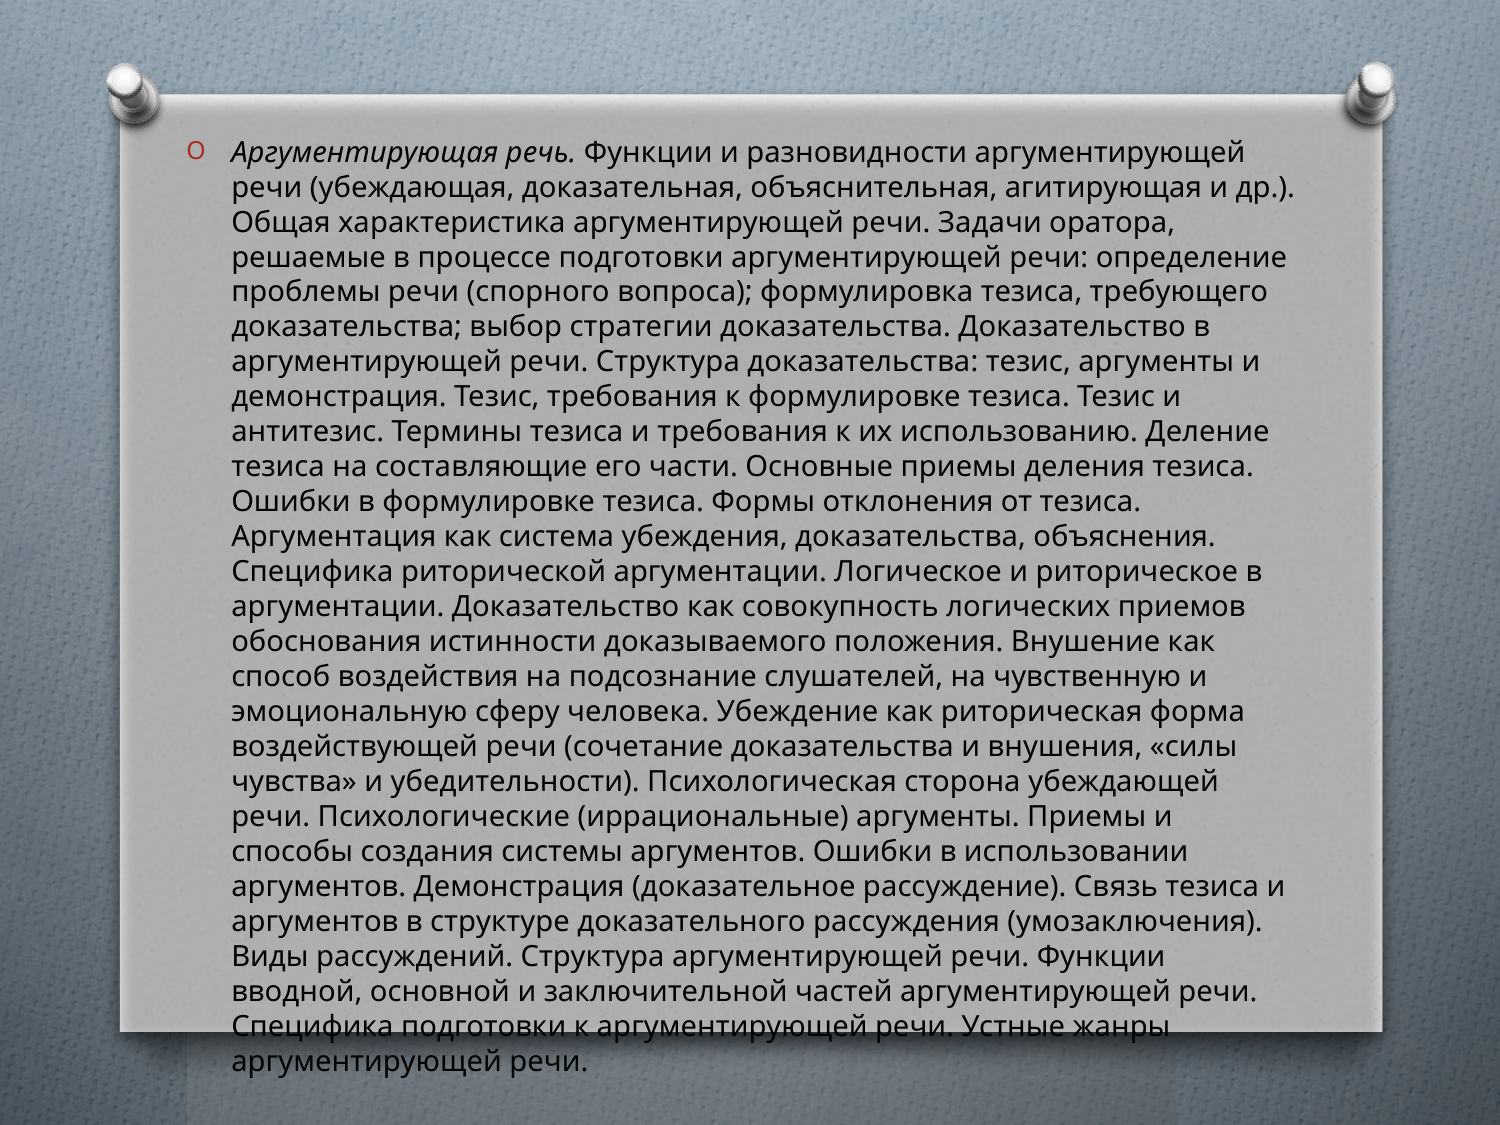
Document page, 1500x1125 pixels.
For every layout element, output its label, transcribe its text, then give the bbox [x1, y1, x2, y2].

picture [75, 29, 198, 153]
picture [1317, 35, 1439, 156]
list Аргументирующая речь. Функции и разновидности аргументирующей речи (убеждающая, доказательная, объяснительная, агитирующая и др.). Общая характеристика аргументирующей речи. Задачи оратора, решаемые в процессе подготовки аргументирующей речи: определение проблемы речи (спорного вопроса); формулировка тезиса, требующего доказательства; выбор стратегии доказательства. Доказательство в аргументирующей речи. Структура доказательства: тезис, аргументы и демонстрация. Тезис, требования к формулировке тезиса. Тезис и антитезис. Термины тезиса и требования к их использованию. Деление тезиса на составляющие его части. Основные приемы деления тезиса. Ошибки в формулировке тезиса. Формы отклонения от тезиса. Аргументация как система убеждения, доказательства, объяснения. Специфика риторической аргументации. Логическое и риторическое в аргументации. Доказательство как совокупность логических приемов обоснования истинности доказываемого положения. Внушение как способ воздействия на подсознание слушателей, на чувственную и эмоциональную сферу человека. Убеждение как риторическая форма воздействующей речи (сочетание доказательства и внушения, «силы чувства» и убедительности). Психологическая сторона убеждающей речи. Психологические (иррациональные) аргументы. Приемы и способы создания системы аргументов. Ошибки в использовании аргументов. Демонстрация (доказательное рассуждение). Связь тезиса и аргументов в структуре доказательного рассуждения (умозаключения). Виды рассуждений. Структура аргументирующей речи. Функции вводной, основной и заключительной частей аргументирующей речи. Специфика подготовки к аргументирующей речи. Устные жанры аргументирующей речи. [171, 125, 1317, 953]
